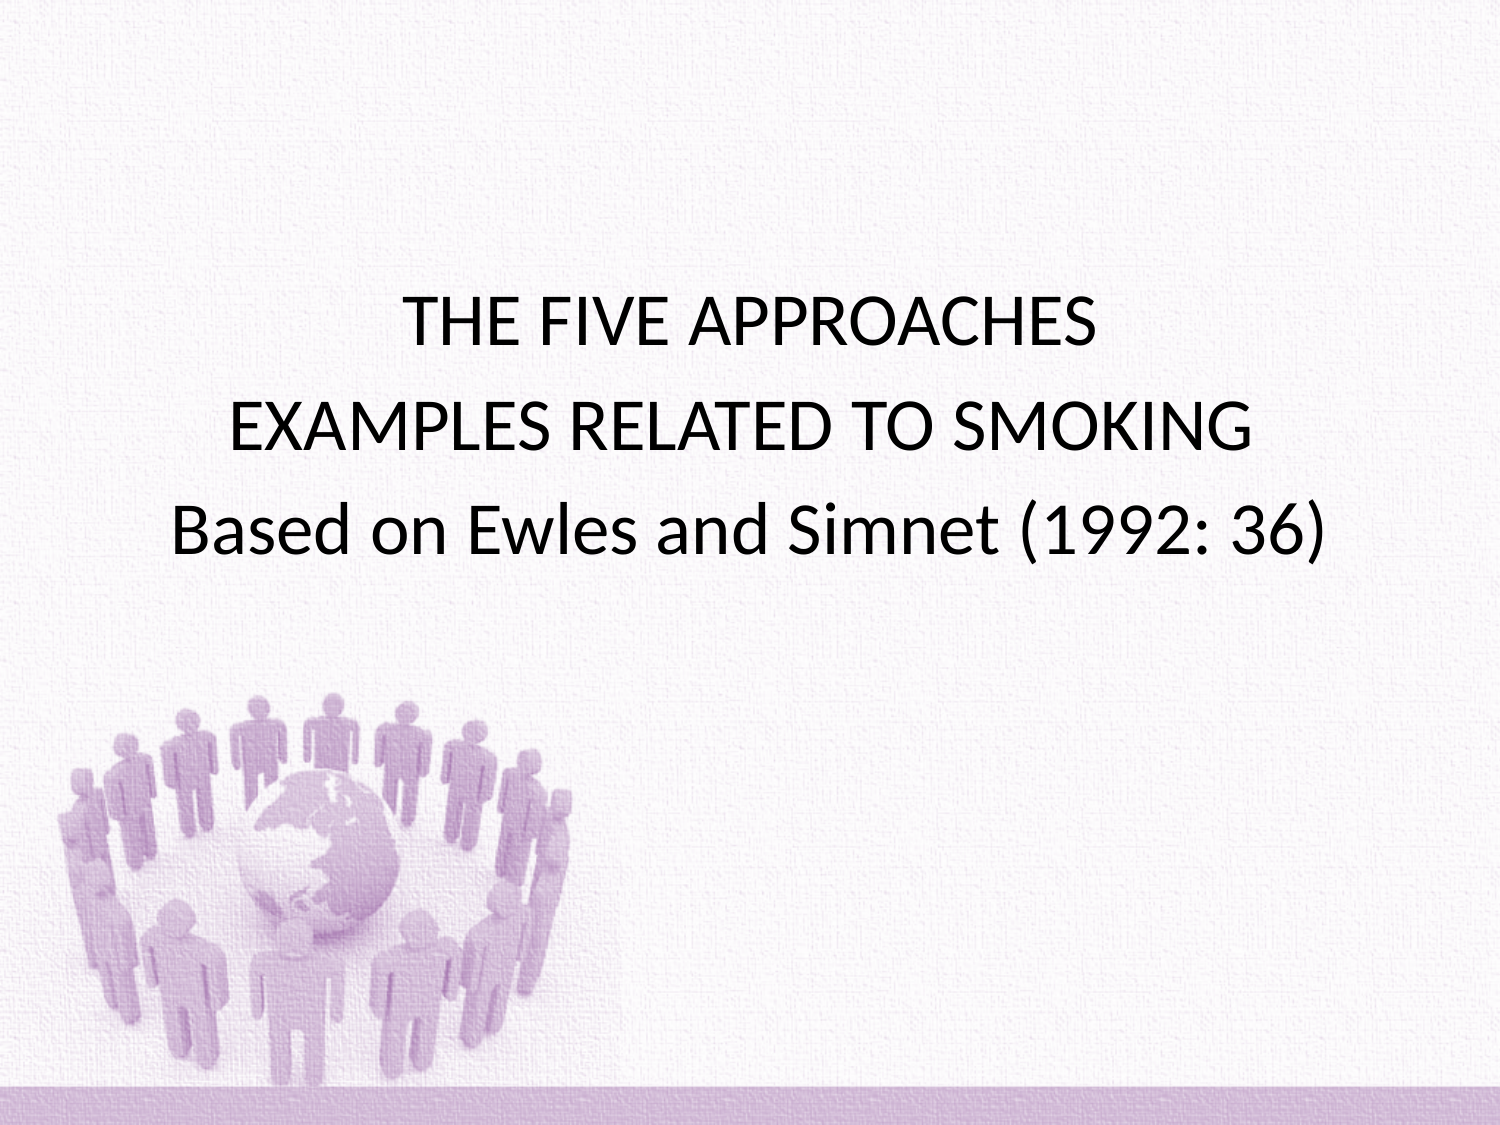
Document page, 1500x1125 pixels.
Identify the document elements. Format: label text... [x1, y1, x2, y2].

list THE FIVE APPROACHES EXAMPLES RELATED TO SMOKING Based on Ewles and Simnet (1992: 36) [75, 262, 1425, 1005]
